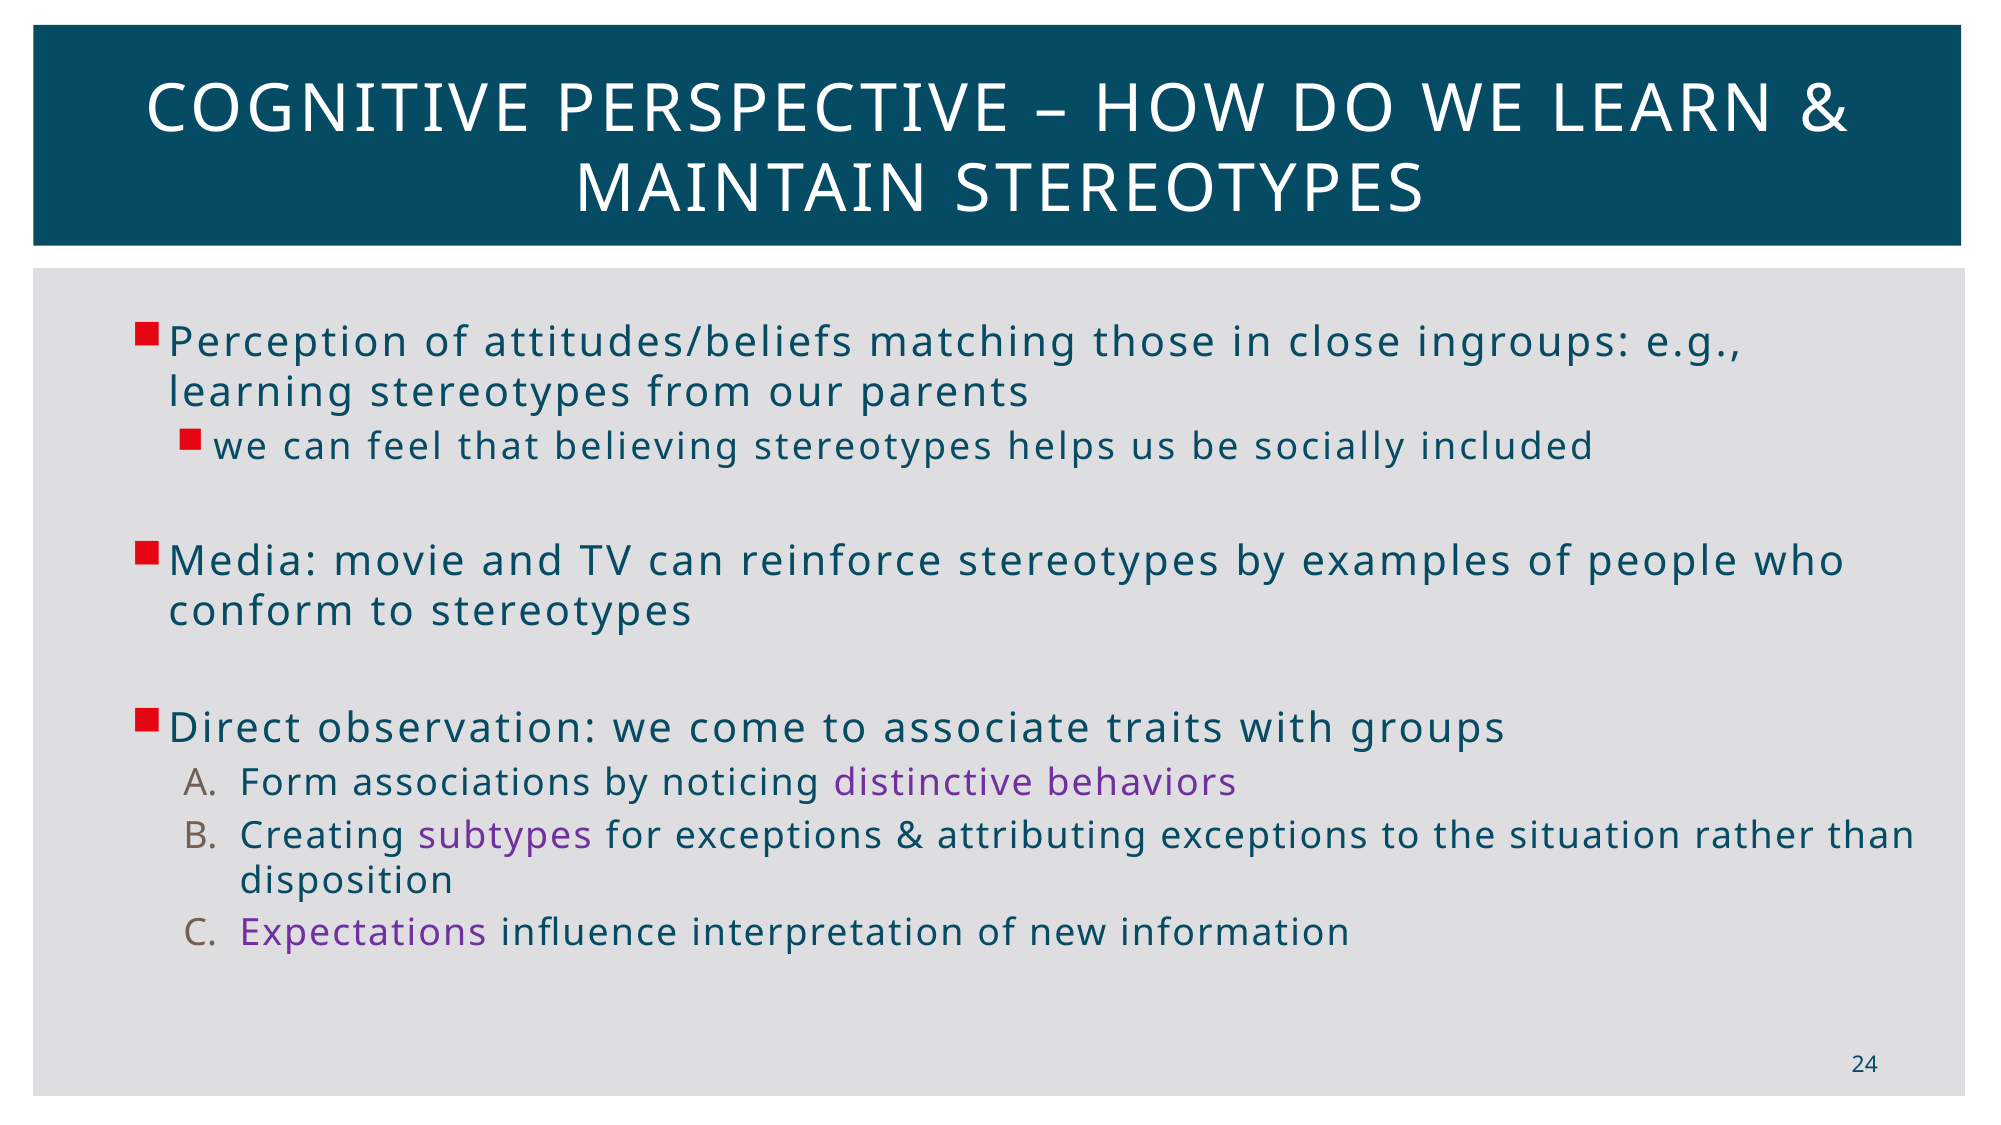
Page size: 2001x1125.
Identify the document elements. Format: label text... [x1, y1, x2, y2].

slide_number 24 [1800, 1041, 1930, 1089]
title Cognitive Perspective – How do we learn & maintain stereotypes [83, 58, 1917, 232]
list [83, 281, 1923, 1005]
text_box Perception of attitudes/beliefs matching those in close ingroups: e.g., learning stereotypes from our parents we can feel that believing stereotypes helps us be socially included Media: movie and TV can reinforce stereotypes by examples of people who conform to stereotypes Direct observation: we come to associate traits with groups Form associations by noticing distinctive behaviors Creating subtypes for exceptions & attributing exceptions to the situation rather than disposition Expectations influence interpretation of new information [108, 307, 1948, 1030]
